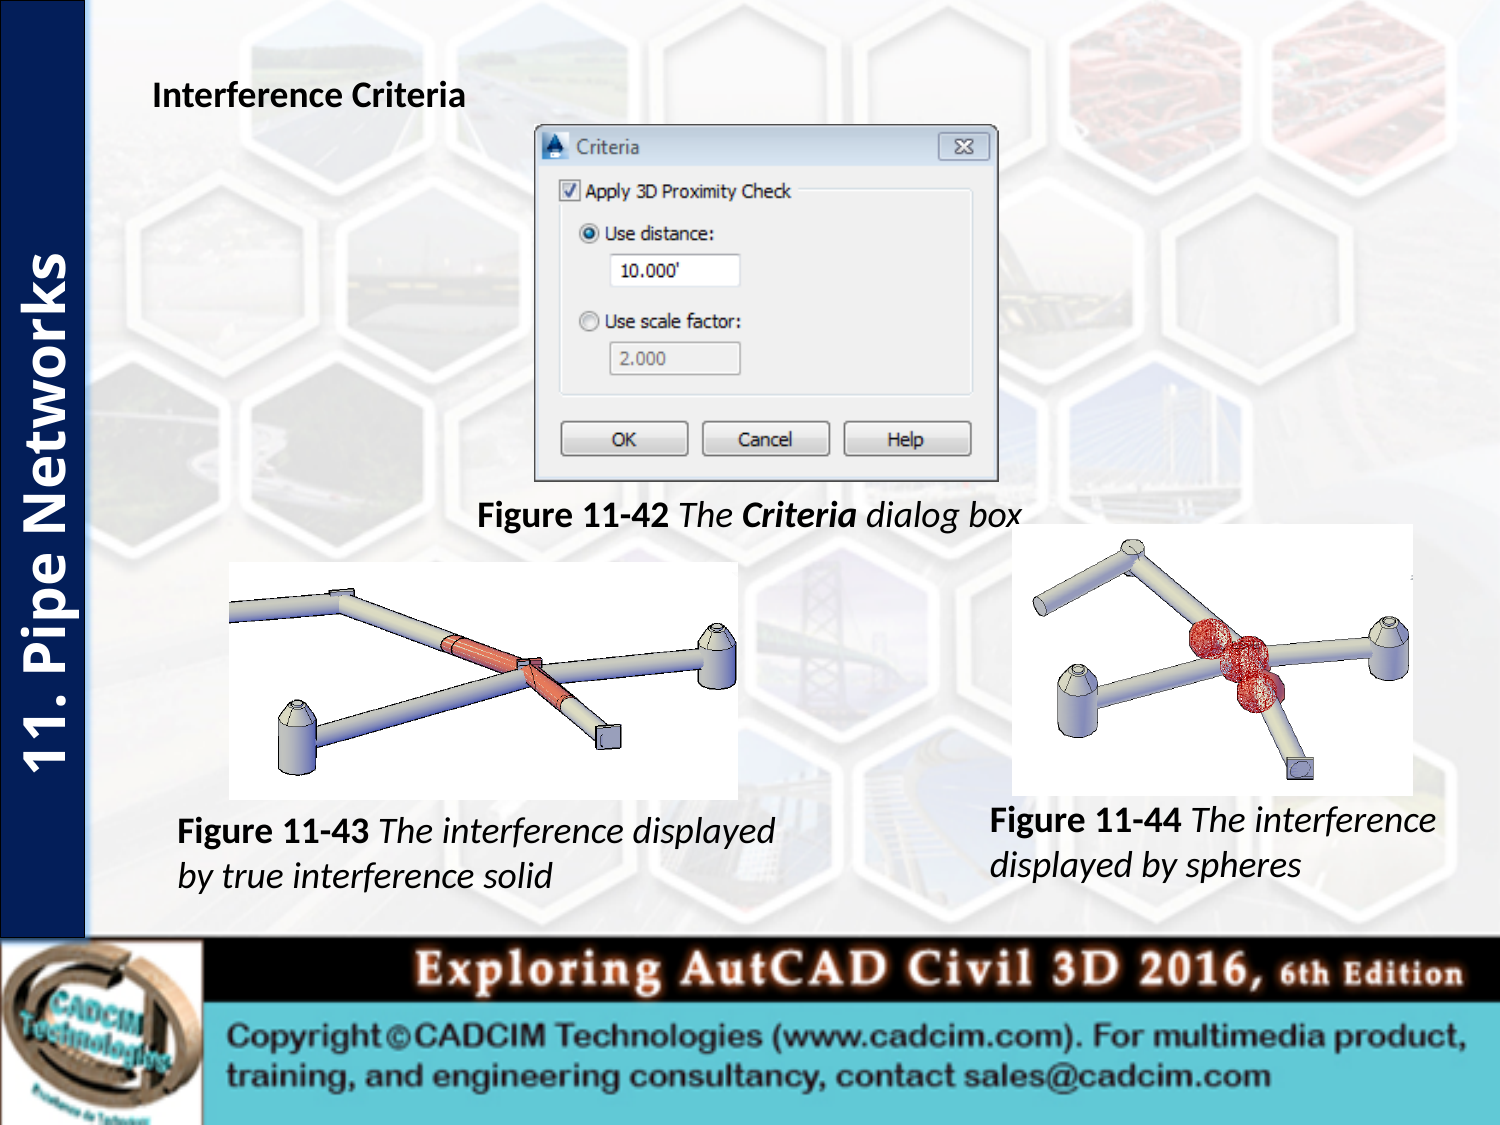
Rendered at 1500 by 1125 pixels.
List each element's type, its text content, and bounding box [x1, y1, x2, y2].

text_box Figure 11-43 The interference displayed by true interference solid [162, 798, 813, 904]
text_box Interference Criteria [137, 62, 888, 123]
text_box Figure 11-44 The interference displayed by spheres [974, 787, 1500, 893]
text_box Figure 11-42 The Criteria dialog box [462, 483, 1213, 543]
picture [0, 0, 1500, 1125]
